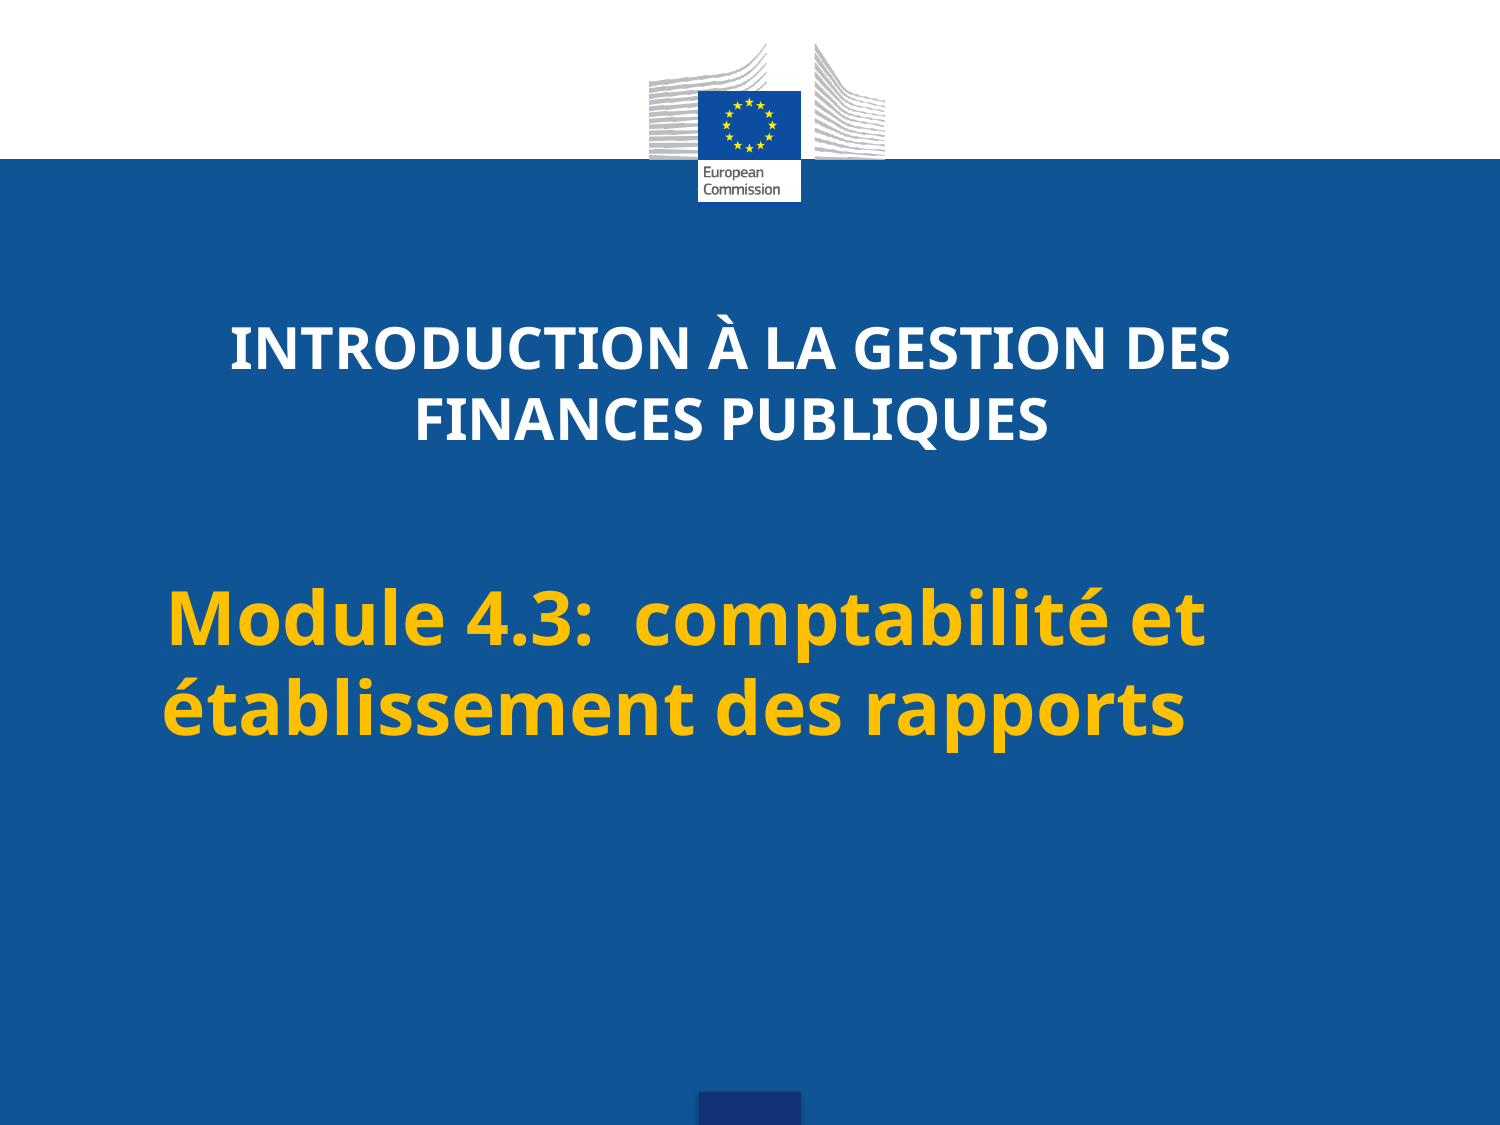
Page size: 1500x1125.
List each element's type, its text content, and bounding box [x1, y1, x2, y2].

subtitle Module 4.3: comptabilité et établissement des rapports [105, 562, 1269, 774]
title INTRODUCTION À LA GESTION DES FINANCES PUBLIQUES [93, 304, 1369, 459]
